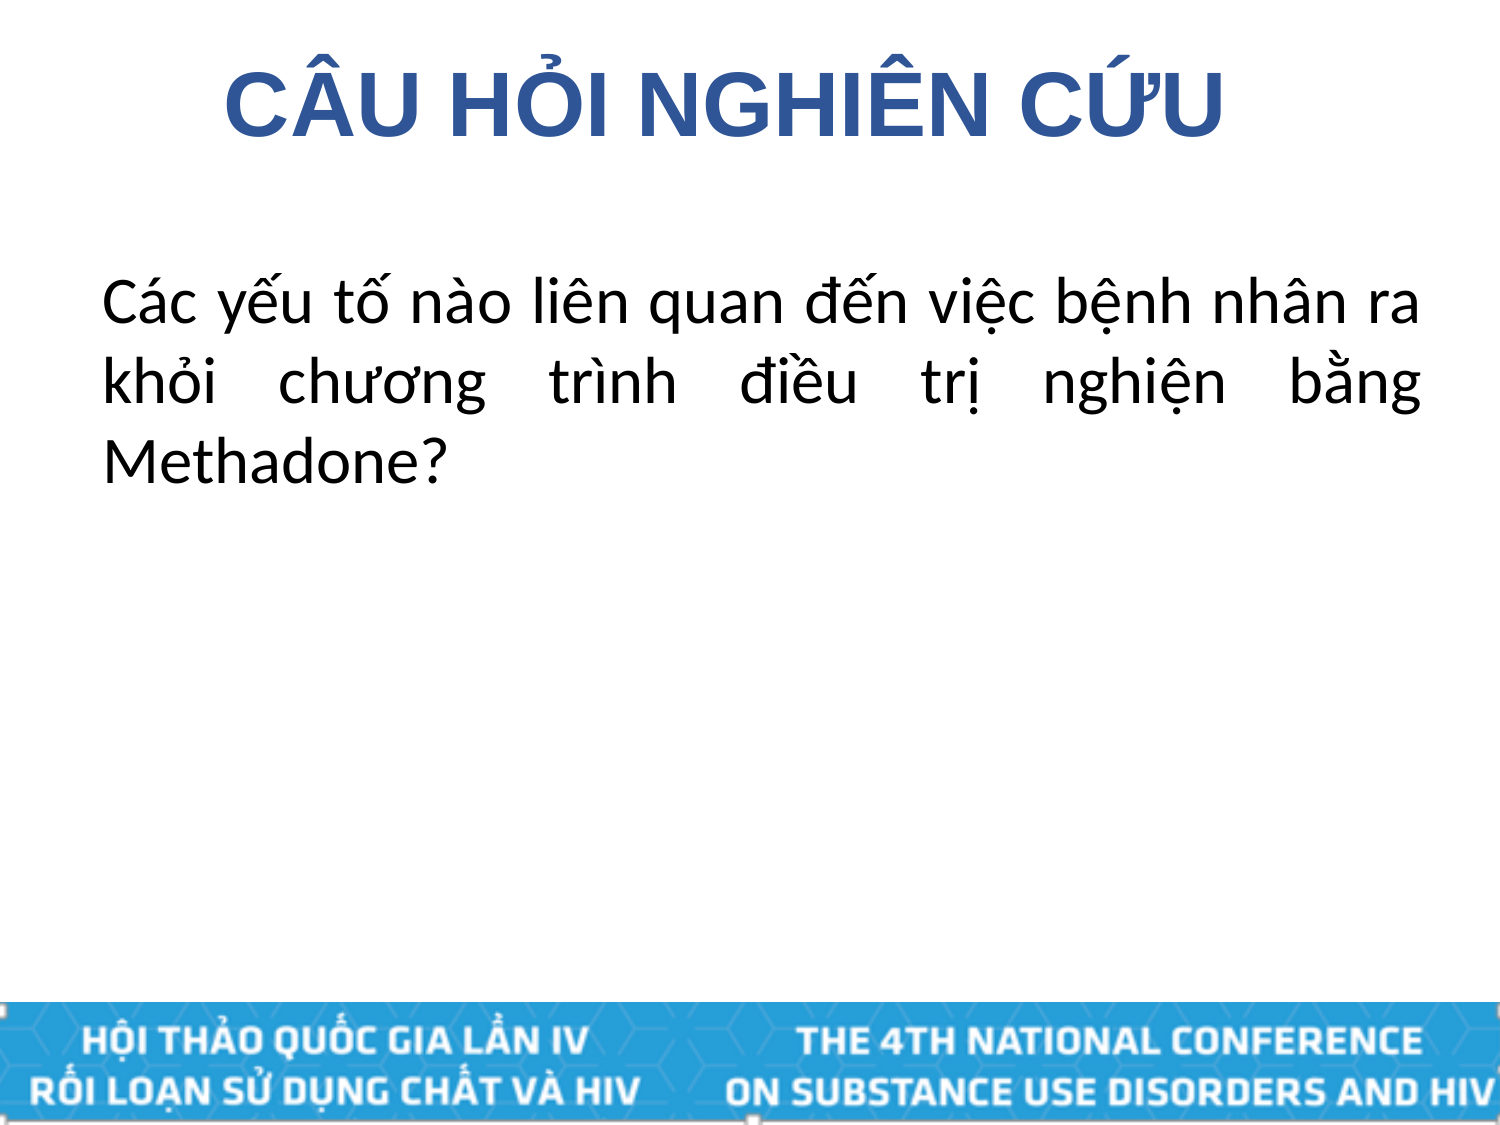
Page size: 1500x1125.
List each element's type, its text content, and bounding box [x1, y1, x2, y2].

text_box CÂU HỎI NGHIÊN CỨU [50, 37, 1401, 225]
text_box Các yếu tố nào liên quan đến việc bệnh nhân ra khỏi chương trình điều trị nghiện bằng Methadone? [87, 249, 1438, 993]
picture [0, 1002, 1500, 1125]
